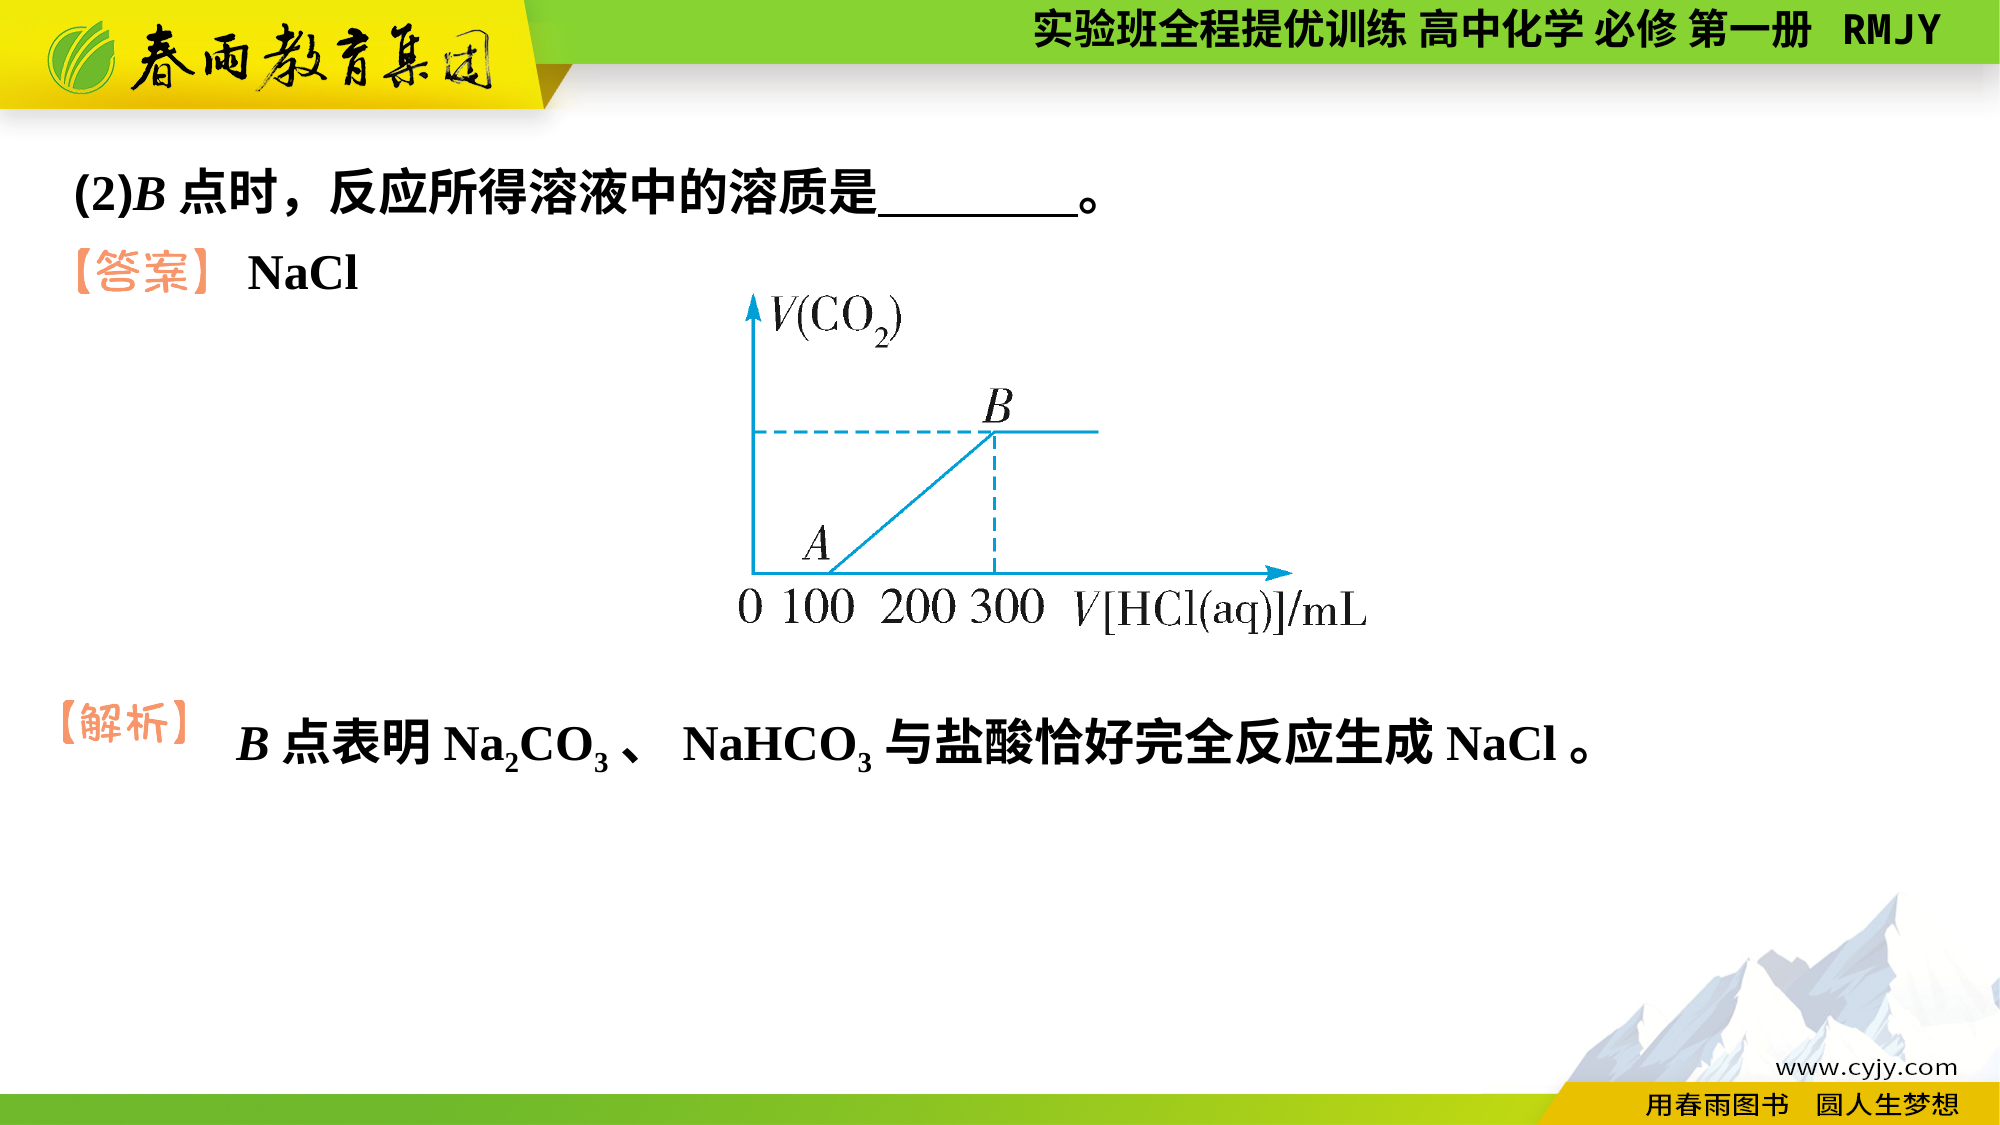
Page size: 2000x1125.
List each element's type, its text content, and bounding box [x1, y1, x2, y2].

picture [0, 0, 2000, 1125]
text_box NaCl [232, 231, 374, 307]
text_box B点表明Na2CO3、NaHCO3与盐酸恰好完全反应生成NaCl。 [196, 668, 1768, 786]
list (2)B点时，反应所得溶液中的溶质是 。 [59, 122, 1944, 217]
